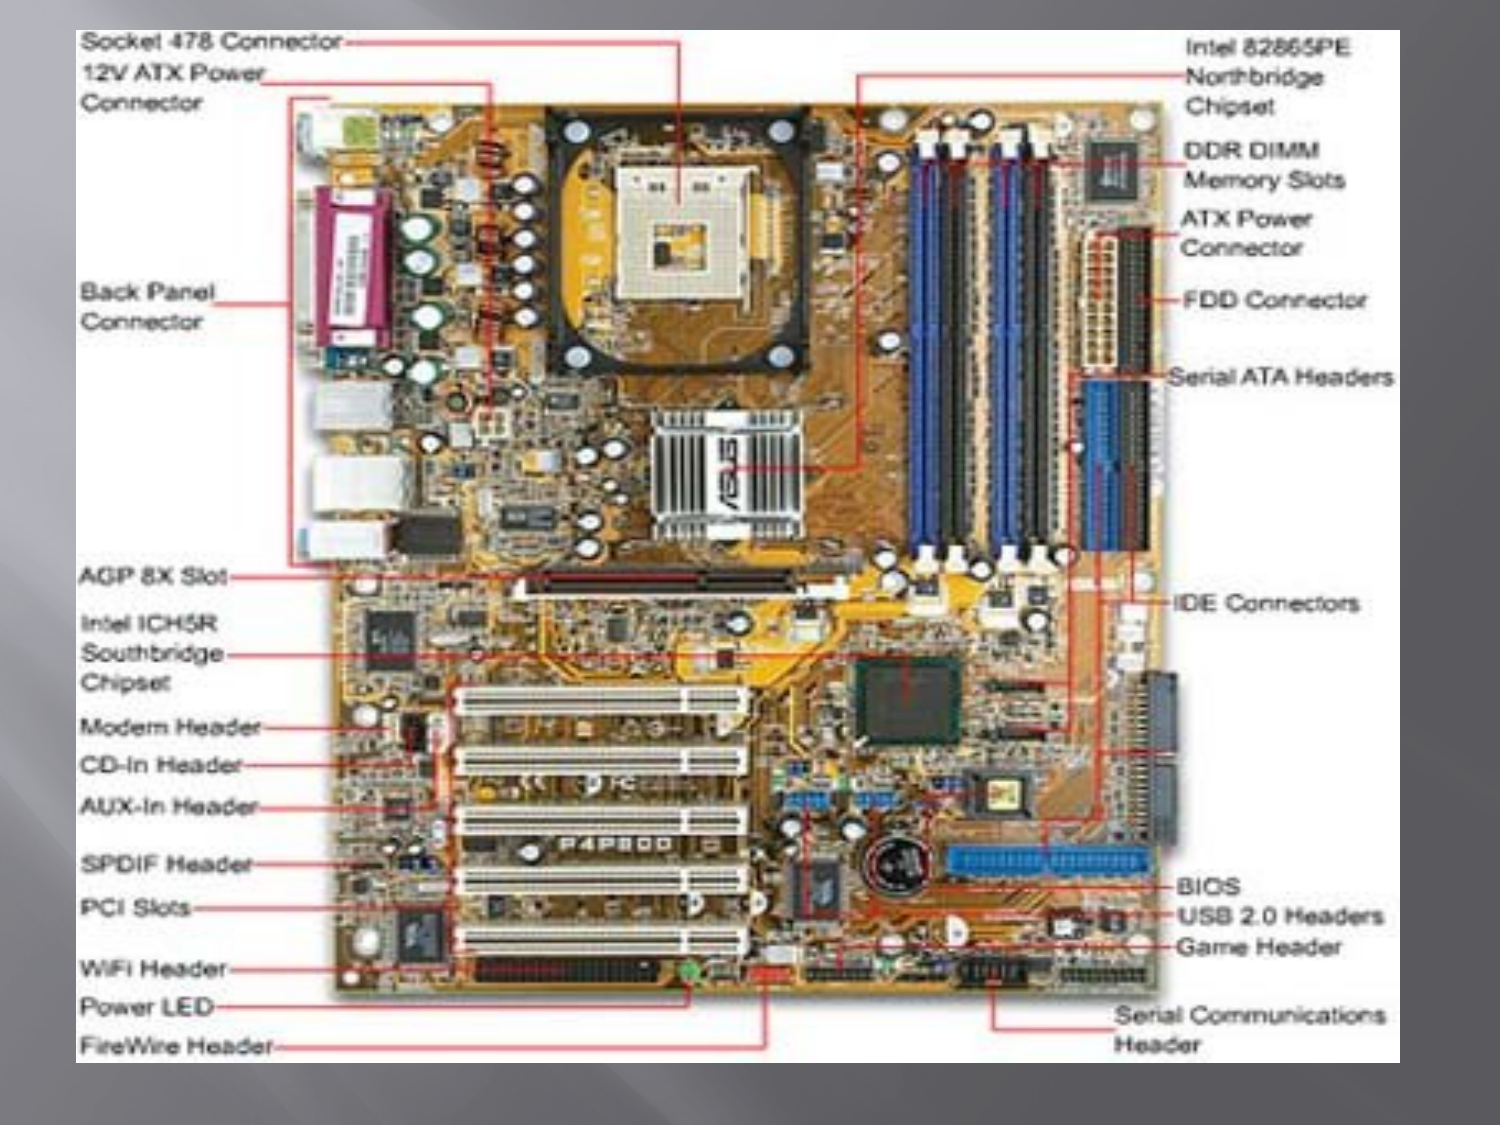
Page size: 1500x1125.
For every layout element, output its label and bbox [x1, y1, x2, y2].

picture [76, 30, 1401, 1063]
